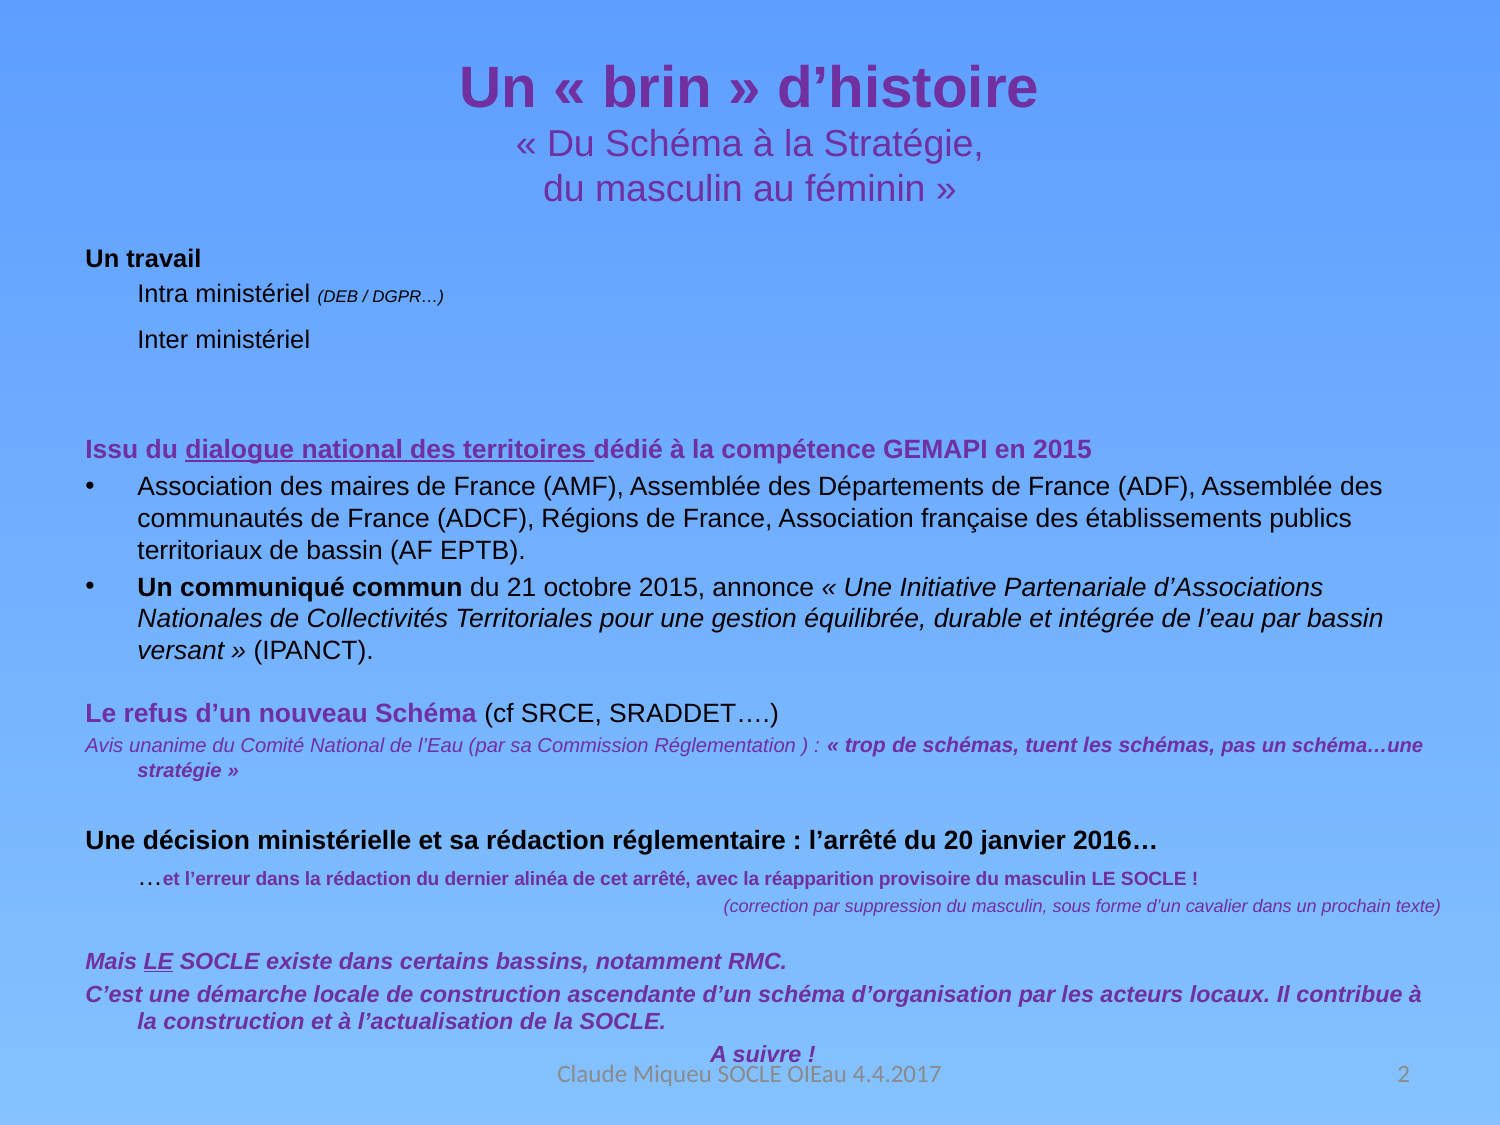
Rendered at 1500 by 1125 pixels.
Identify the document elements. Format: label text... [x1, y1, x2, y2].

list Un travail Intra ministériel (DEB / DGPR…) Inter ministériel Issu du dialogue national des territoires dédié à la compétence GEMAPI en 2015 Association des maires de France (AMF), Assemblée des Départements de France (ADF), Assemblée des communautés de France (ADCF), Régions de France, Association française des établissements publics territoriaux de bassin (AF EPTB). Un communiqué commun du 21 octobre 2015, annonce « Une Initiative Partenariale d’Associations Nationales de Collectivités Territoriales pour une gestion équilibrée, durable et intégrée de l’eau par bassin versant » (IPANCT). Le refus d’un nouveau Schéma (cf SRCE, SRADDET….) Avis unanime du Comité National de l’Eau (par sa Commission Réglementation ) : « trop de schémas, tuent les schémas, pas un schéma…une stratégie » Une décision ministérielle et sa rédaction réglementaire : l’arrêté du 20 janvier 2016… …et l’erreur dans la rédaction du dernier alinéa de cet arrêté, avec la réapparition provisoire du masculin LE SOCLE ! (correction par suppression du masculin, sous forme d’un cavalier dans un prochain texte) Mais LE SOCLE existe dans certains bassins, notamment RMC. C’est une démarche locale de construction ascendante d’un schéma d’organisation par les acteurs locaux. Il contribue à la construction et à l’actualisation de la SOCLE. A suivre ! [70, 234, 1456, 1079]
slide_number 2 [1074, 1042, 1425, 1103]
title Un « brin » d’histoire « Du Schéma à la Stratégie, du masculin au féminin » [75, 23, 1425, 234]
footer Claude Miqueu SOCLE OIEau 4.4.2017 [512, 1042, 988, 1103]
